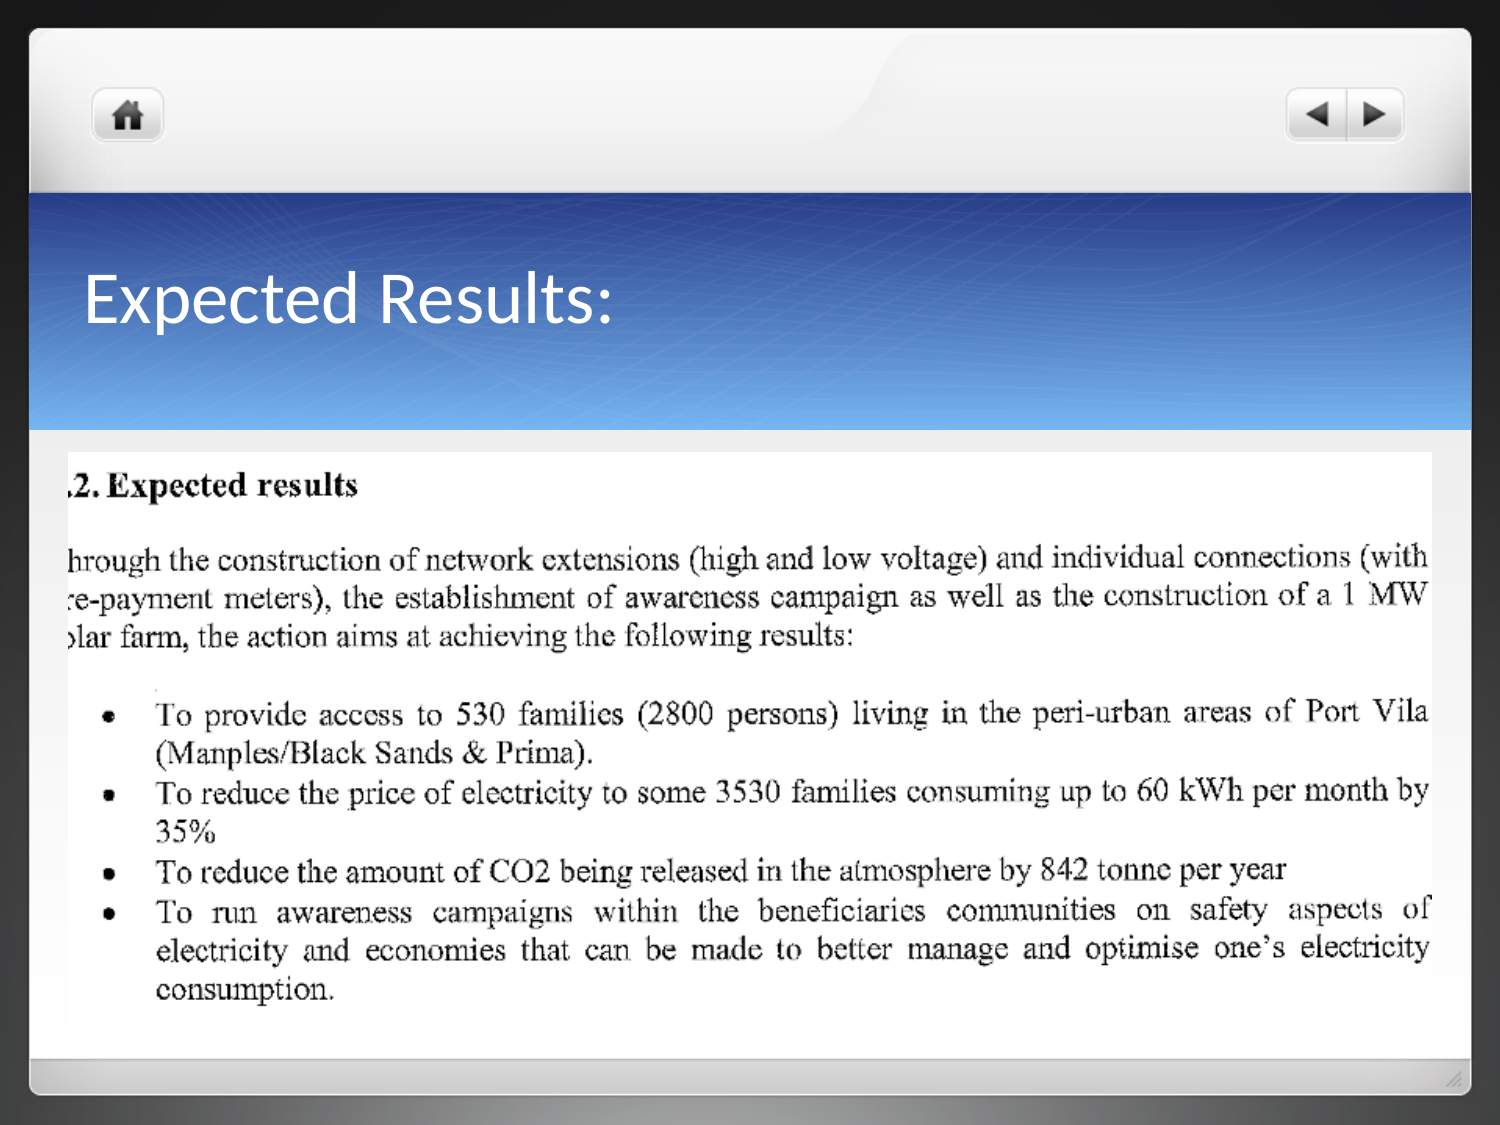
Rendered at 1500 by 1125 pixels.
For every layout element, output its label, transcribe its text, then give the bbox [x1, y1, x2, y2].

picture [0, 0, 1500, 1125]
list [67, 451, 1432, 1026]
title Expected Results: [68, 238, 1432, 347]
